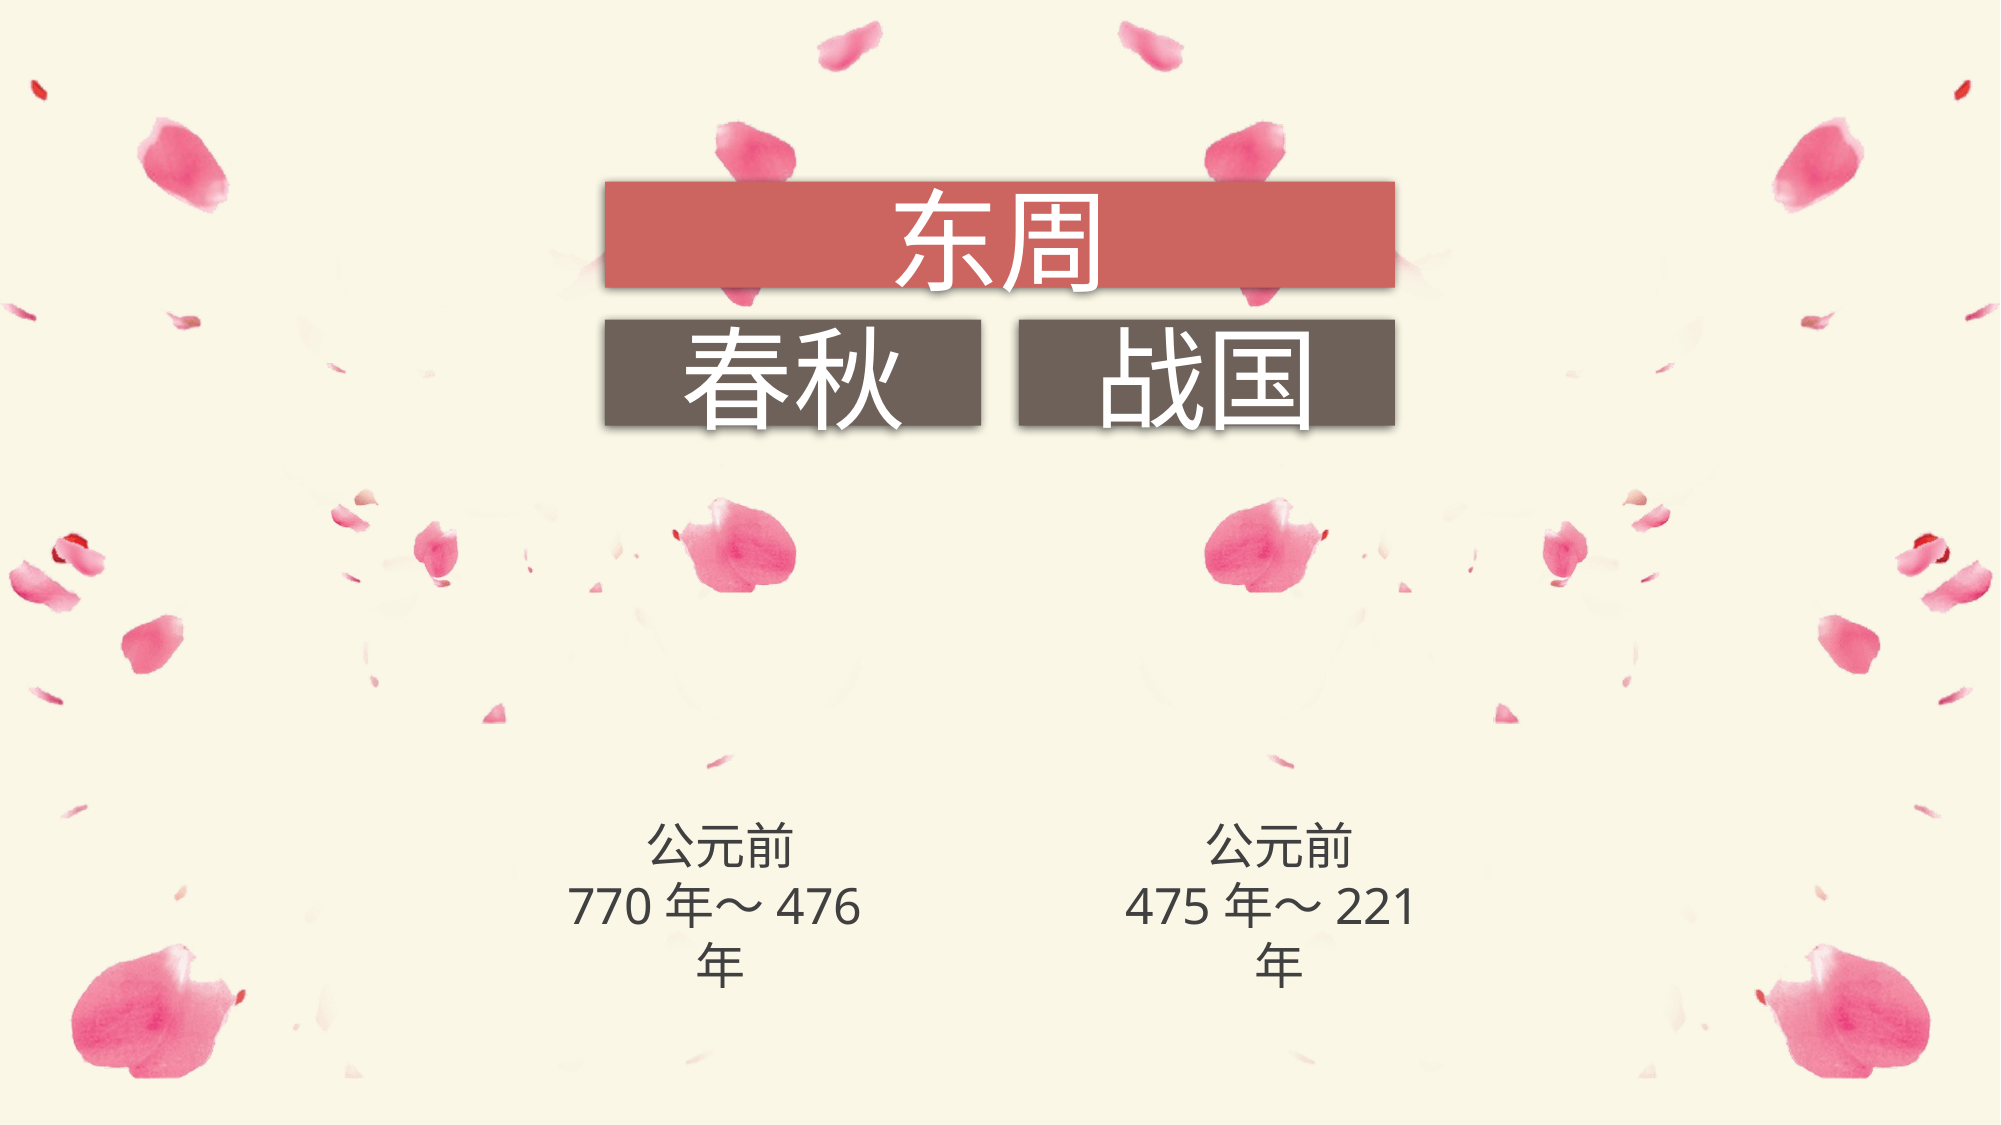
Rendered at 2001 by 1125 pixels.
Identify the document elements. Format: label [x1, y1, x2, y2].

text_box [506, 181, 1494, 840]
picture [1099, 0, 2000, 1125]
picture [0, 0, 900, 1125]
